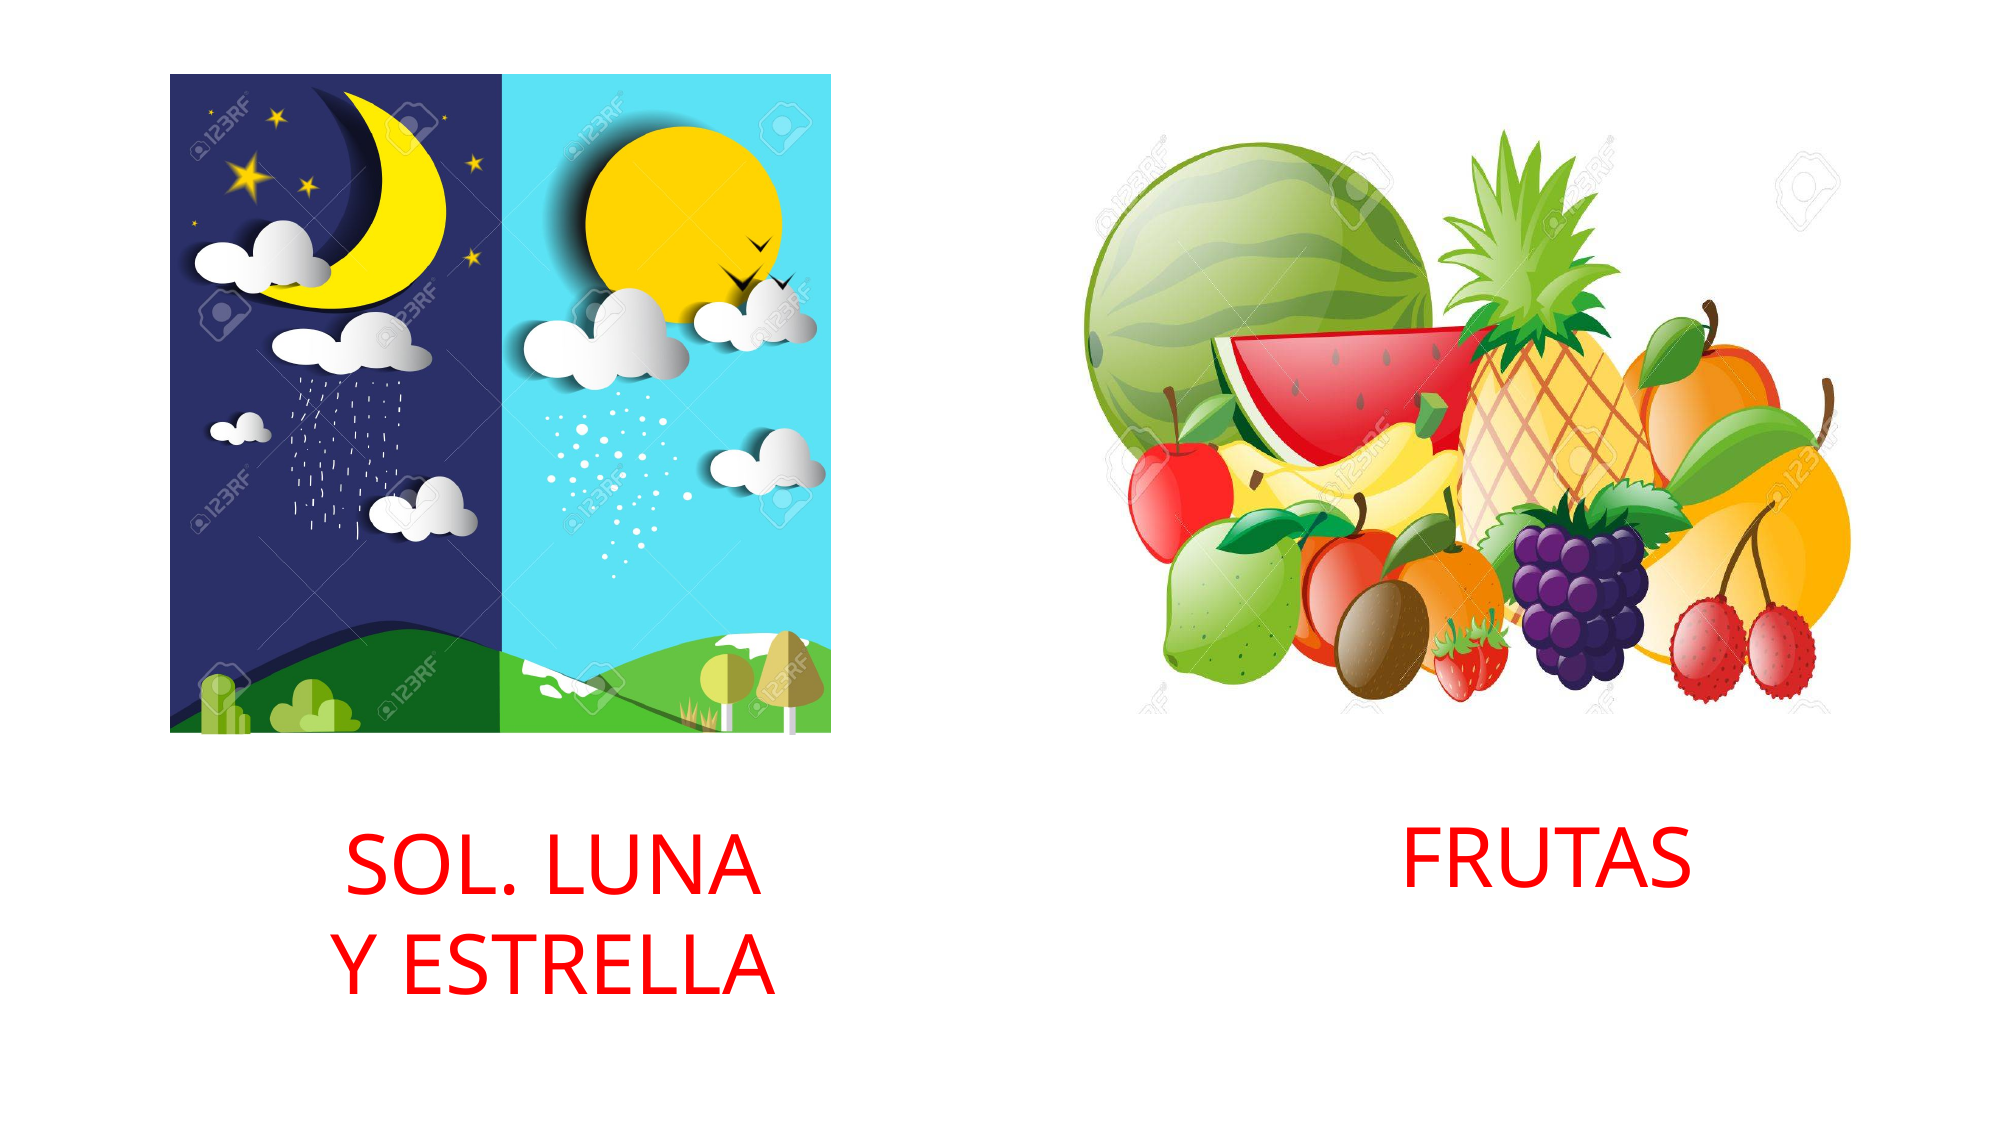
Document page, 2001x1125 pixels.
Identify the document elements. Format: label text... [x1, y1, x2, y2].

picture [170, 74, 831, 735]
picture [1072, 111, 1863, 714]
text_box SOL. LUNA Y ESTRELLA [210, 803, 896, 1019]
text_box FRUTAS [1258, 796, 1835, 911]
